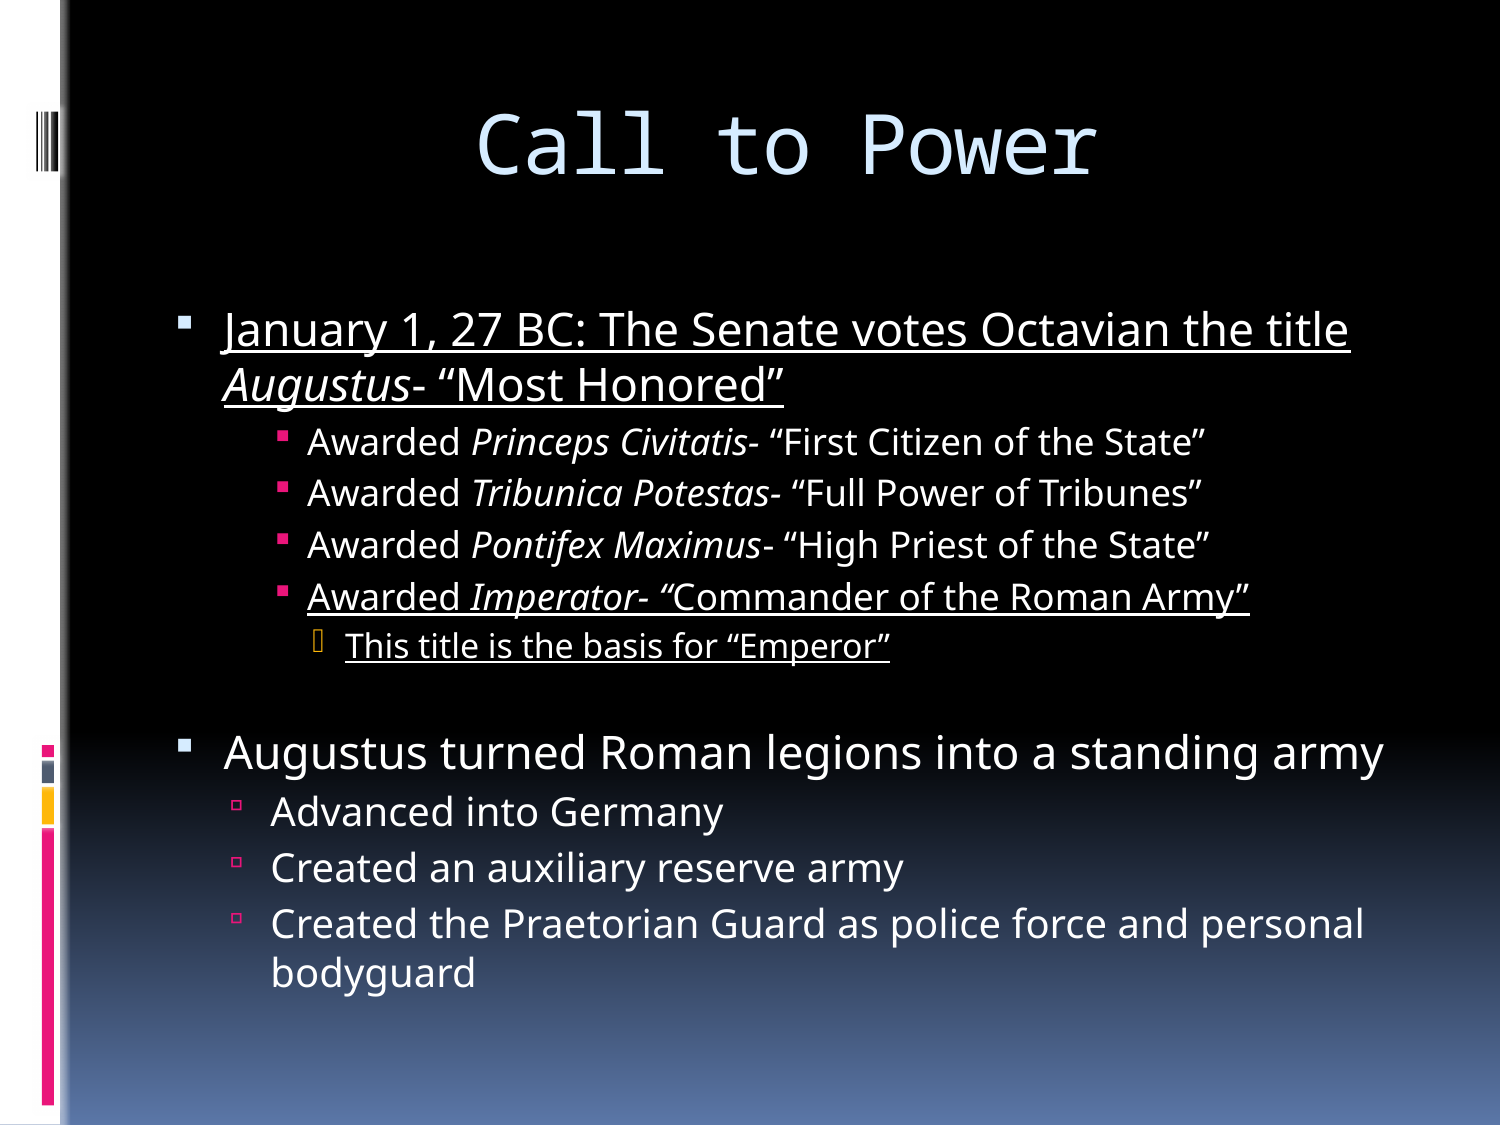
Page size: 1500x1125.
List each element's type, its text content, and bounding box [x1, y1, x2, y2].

list January 1, 27 BC: The Senate votes Octavian the title Augustus- “Most Honored” Awarded Princeps Civitatis- “First Citizen of the State” Awarded Tribunica Potestas- “Full Power of Tribunes” Awarded Pontifex Maximus- “High Priest of the State” Awarded Imperator- “Commander of the Roman Army” This title is the basis for “Emperor” Augustus turned Roman legions into a standing army Advanced into Germany Created an auxiliary reserve army Created the Praetorian Guard as police force and personal bodyguard [150, 292, 1425, 1043]
title Call to Power [150, 83, 1425, 234]
